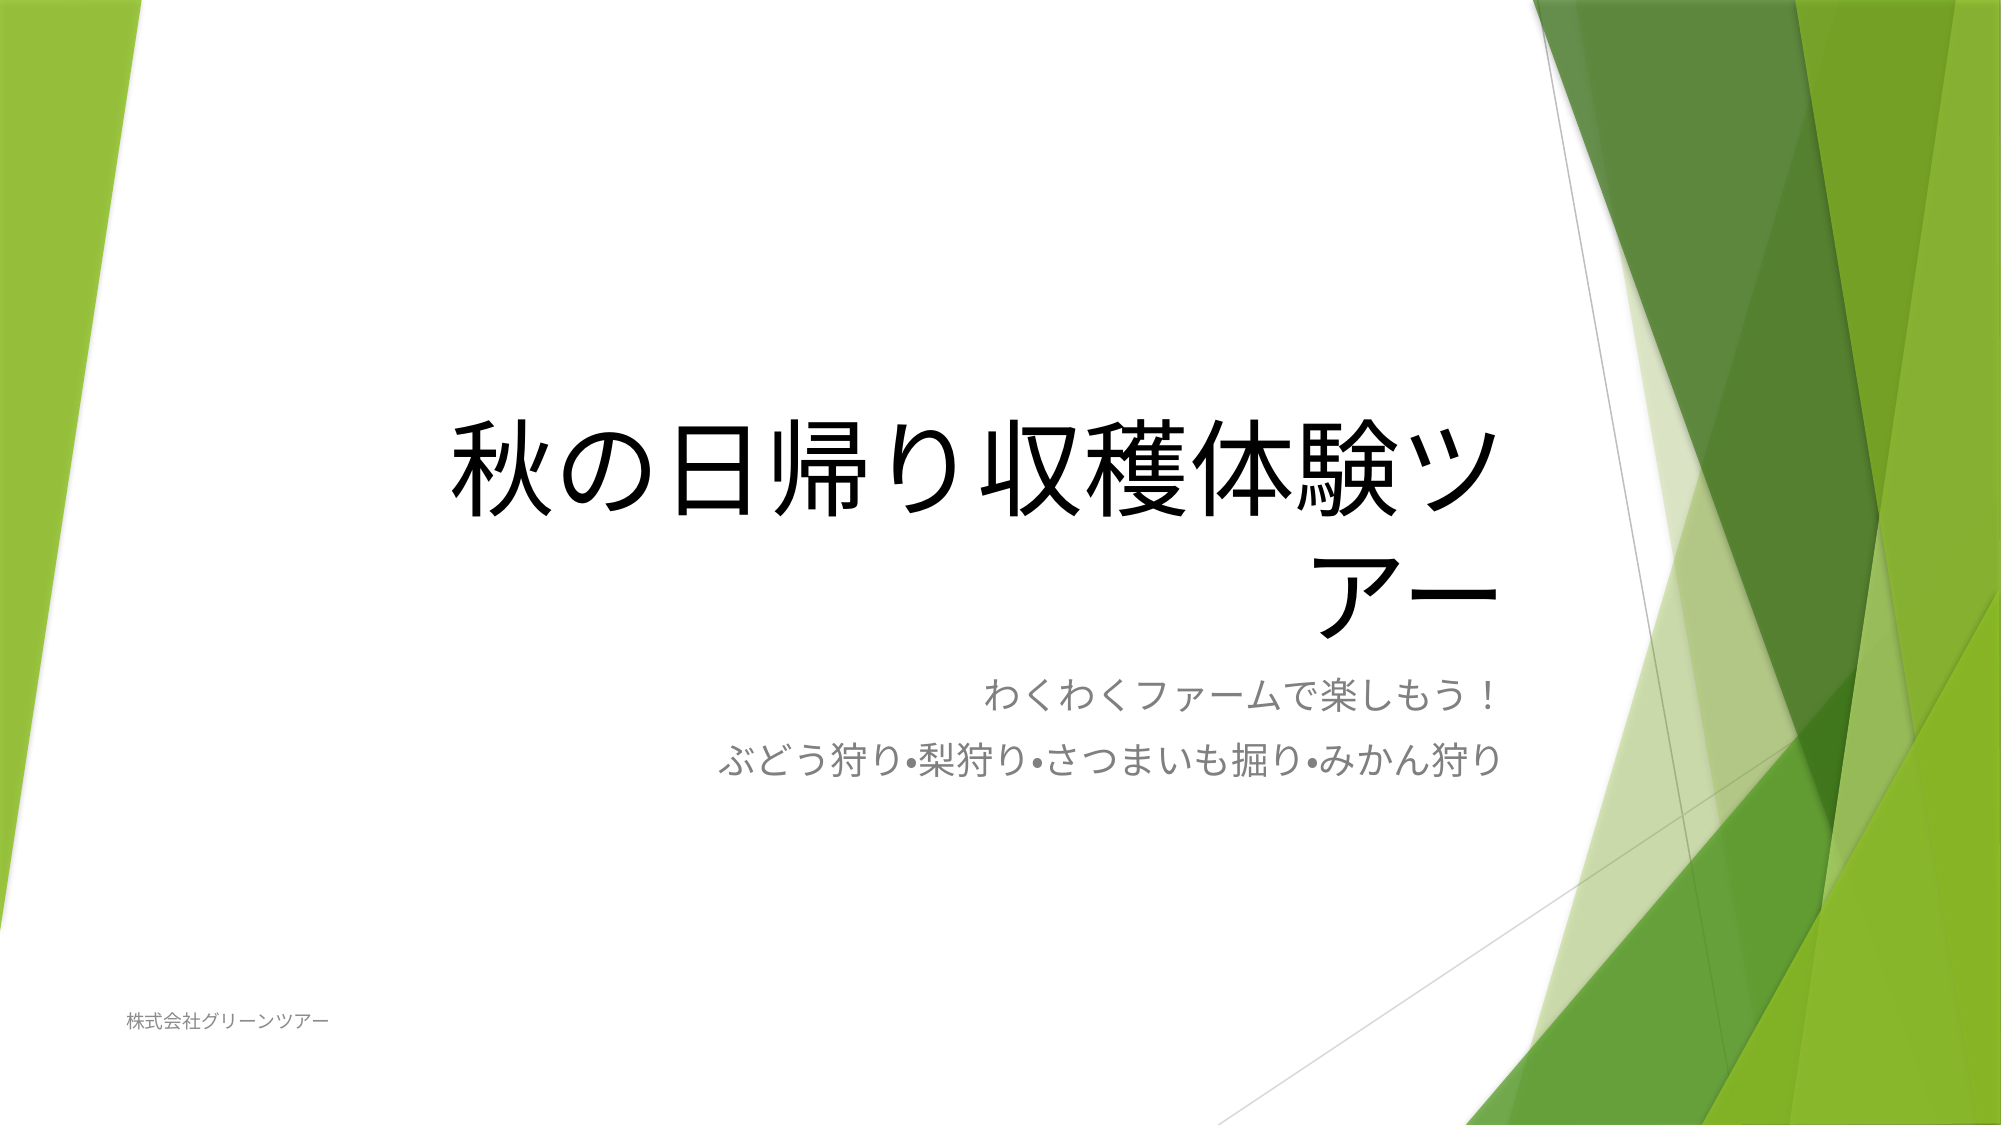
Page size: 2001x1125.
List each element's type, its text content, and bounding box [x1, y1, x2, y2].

footer 株式会社グリーンツアー [111, 991, 1145, 1051]
title 秋の日帰り収穫体験ツアー [247, 394, 1522, 664]
subtitle わくわくファームで楽しもう！ ぶどう狩り・梨狩り・さつまいも掘り・みかん狩り [247, 664, 1522, 845]
